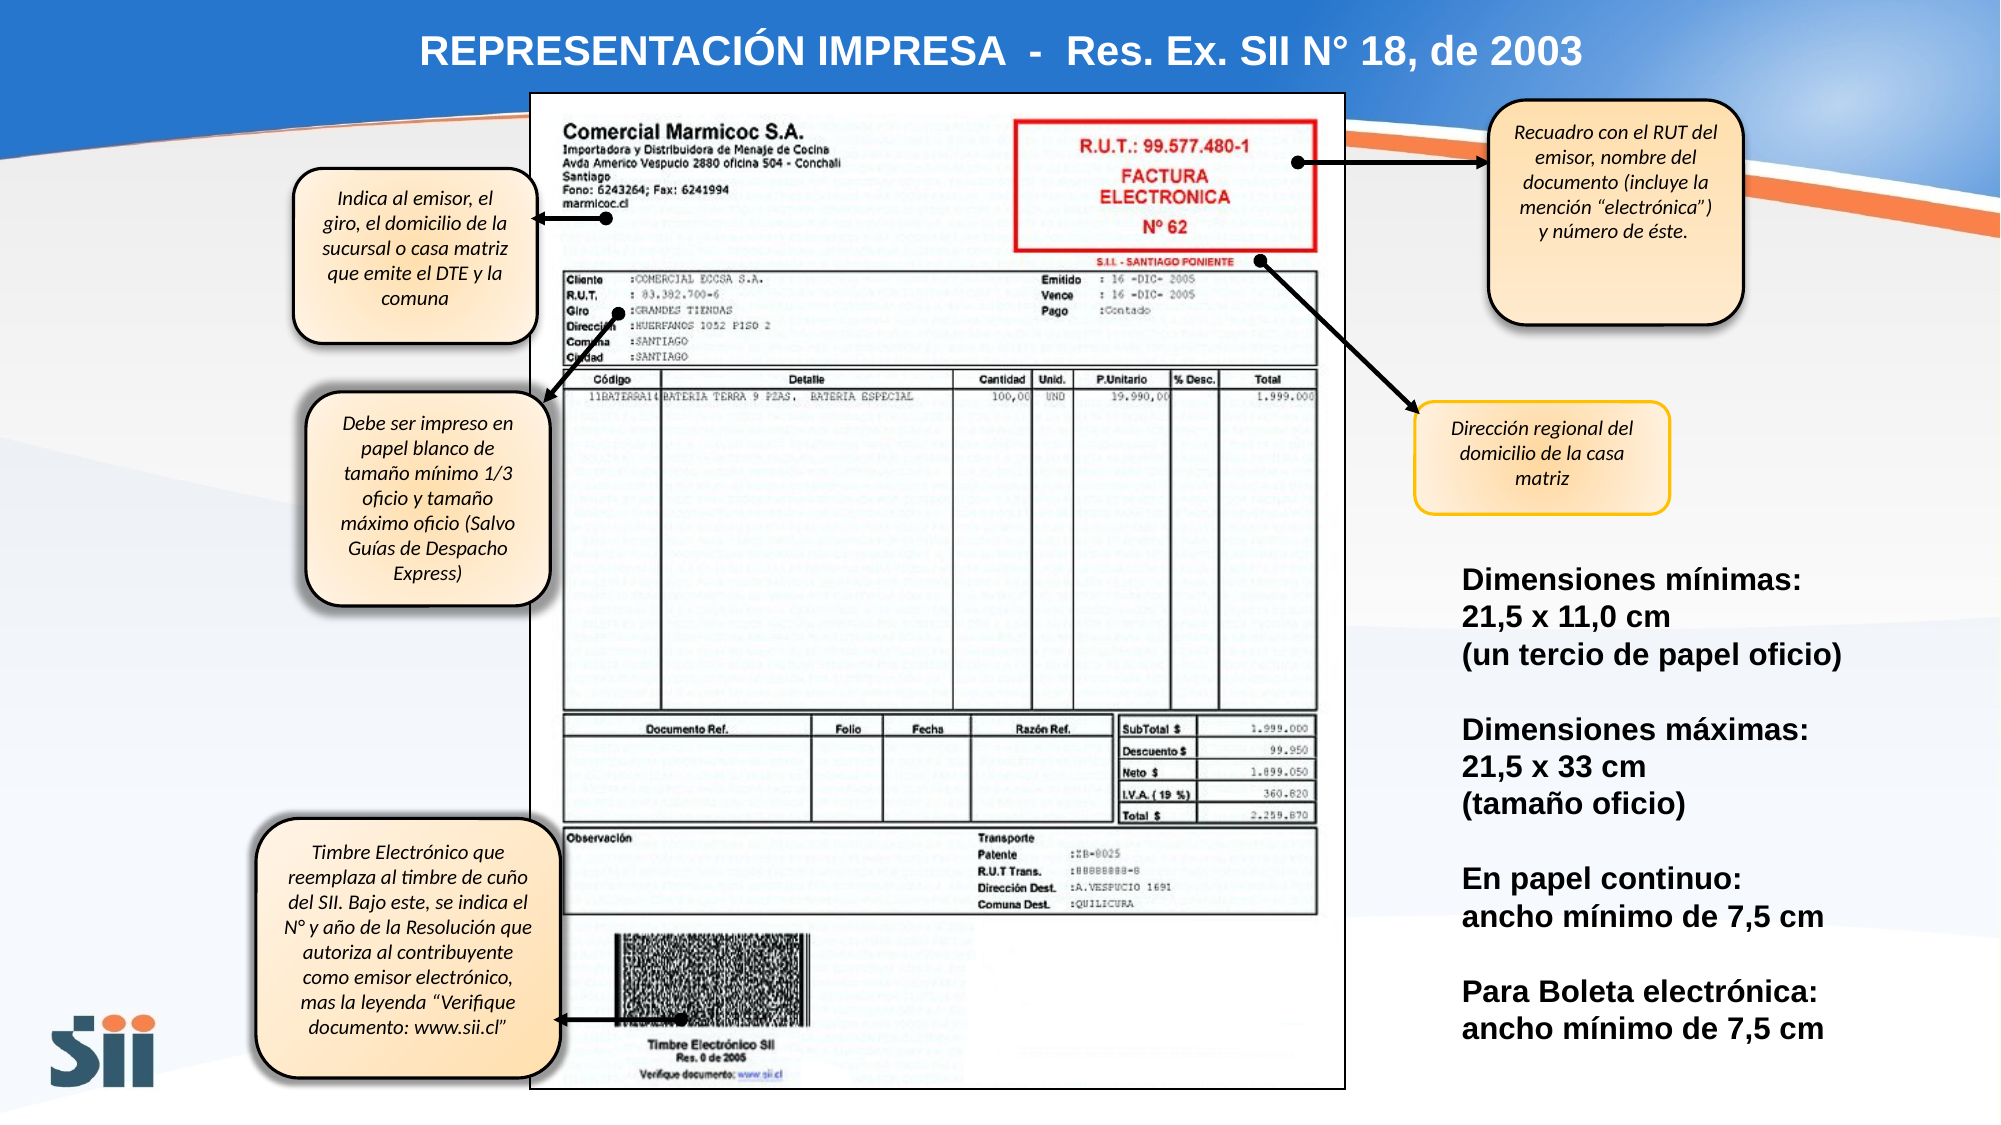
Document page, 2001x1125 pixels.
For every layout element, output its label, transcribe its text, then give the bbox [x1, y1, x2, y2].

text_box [1297, 99, 1744, 326]
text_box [1260, 260, 1670, 515]
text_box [255, 818, 682, 1079]
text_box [305, 313, 619, 607]
text_box Dimensiones mínimas: 21,5 x 11,0 cm (un tercio de papel oficio) Dimensiones máximas: 21,5 x 33 cm (tamaño oficio) En papel continuo: ancho mínimo de 7,5 cm Para Boleta electrónica: ancho mínimo de 7,5 cm [1447, 514, 1893, 1091]
picture [0, 0, 2001, 1125]
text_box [293, 168, 607, 344]
text_box REPRESENTACIÓN IMPRESA - Res. Ex. SII N° 18, de 2003 [369, 23, 1634, 81]
